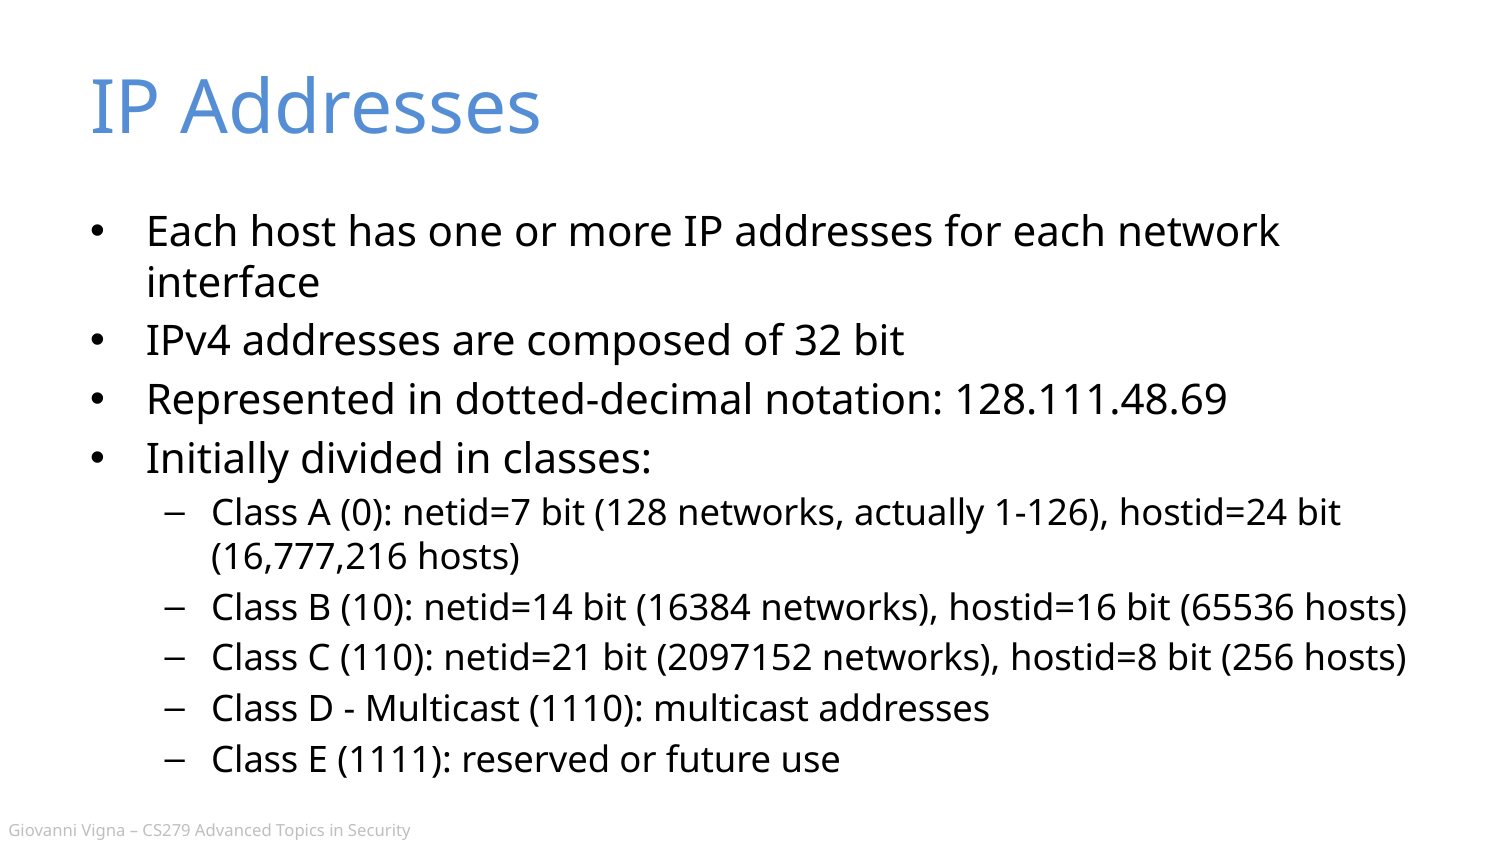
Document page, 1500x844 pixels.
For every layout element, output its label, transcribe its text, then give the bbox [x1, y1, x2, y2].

list Each host has one or more IP addresses for each network interface IPv4 addresses are composed of 32 bit Represented in dotted-decimal notation: 128.111.48.69 Initially divided in classes: Class A (0): netid=7 bit (128 networks, actually 1-126), hostid=24 bit (16,777,216 hosts) Class B (10): netid=14 bit (16384 networks), hostid=16 bit (65536 hosts) Class C (110): netid=21 bit (2097152 networks), hostid=8 bit (256 hosts) Class D - Multicast (1110): multicast addresses Class E (1111): reserved or future use [75, 196, 1425, 813]
title IP Addresses [75, 33, 1425, 175]
